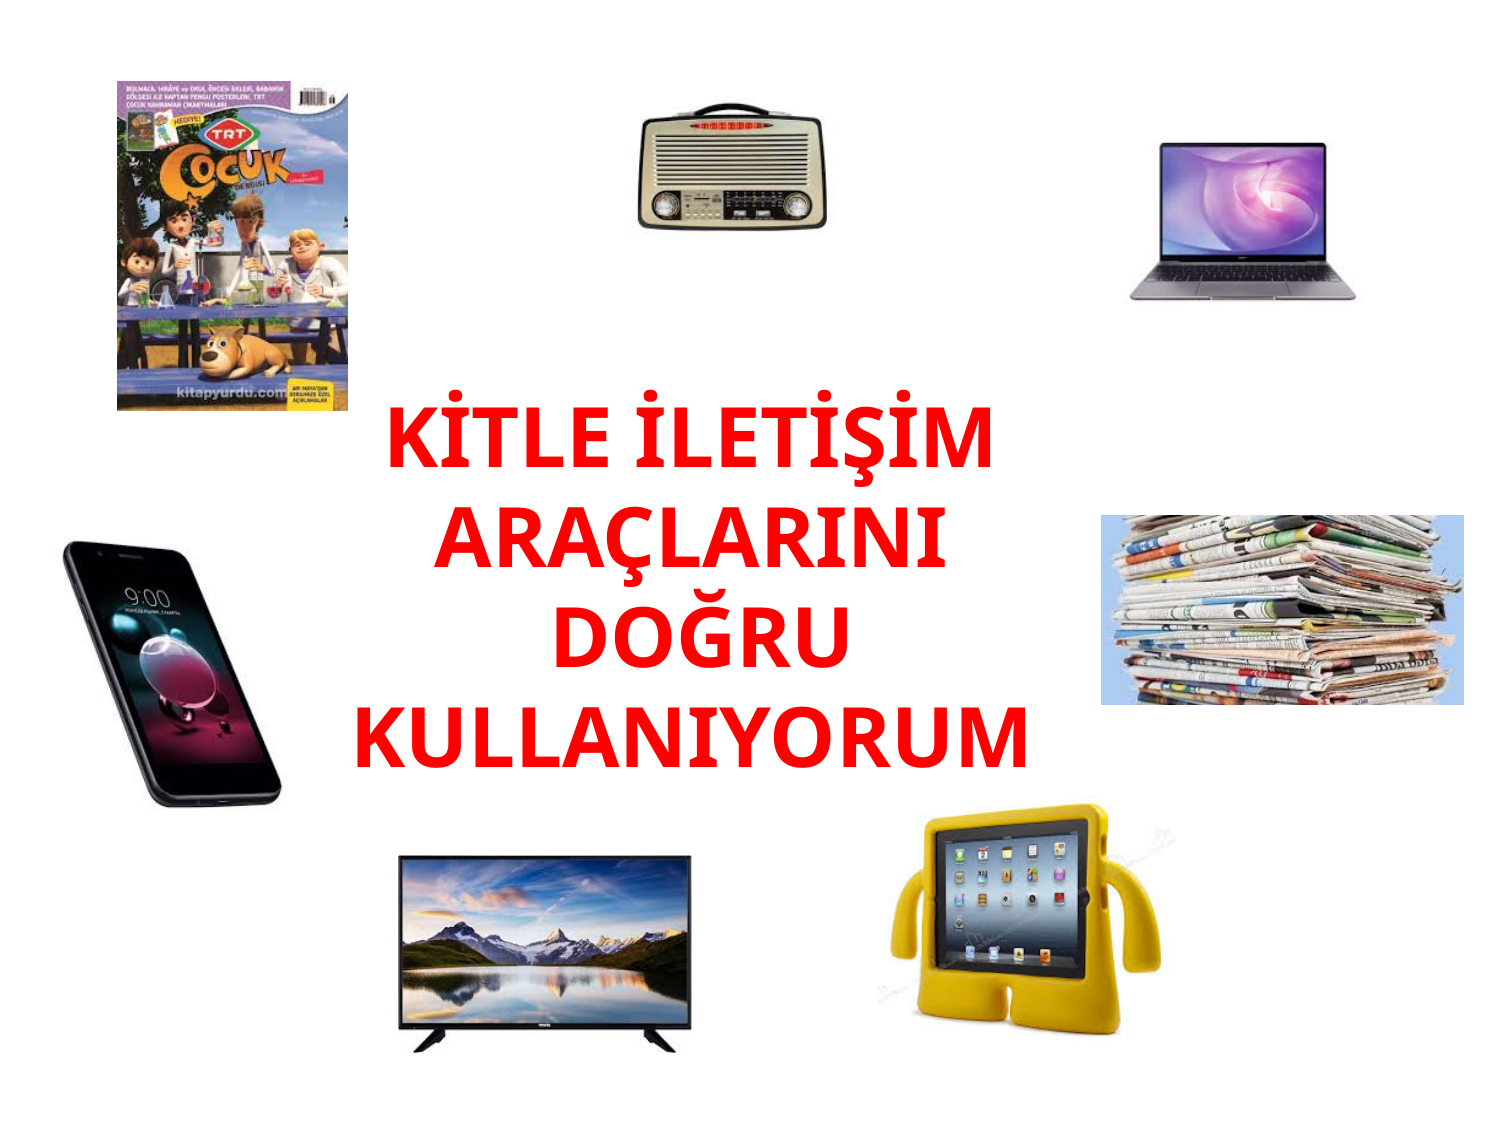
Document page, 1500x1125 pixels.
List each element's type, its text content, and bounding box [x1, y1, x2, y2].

picture [34, 538, 309, 813]
picture [398, 855, 692, 1053]
picture [878, 784, 1176, 1051]
picture [1101, 81, 1386, 366]
picture [620, 0, 845, 336]
picture [1101, 515, 1464, 705]
text_box KİTLE İLETİŞİM ARAÇLARINI DOĞRU KULLANIYORUM [269, 377, 1114, 792]
picture [116, 81, 348, 411]
